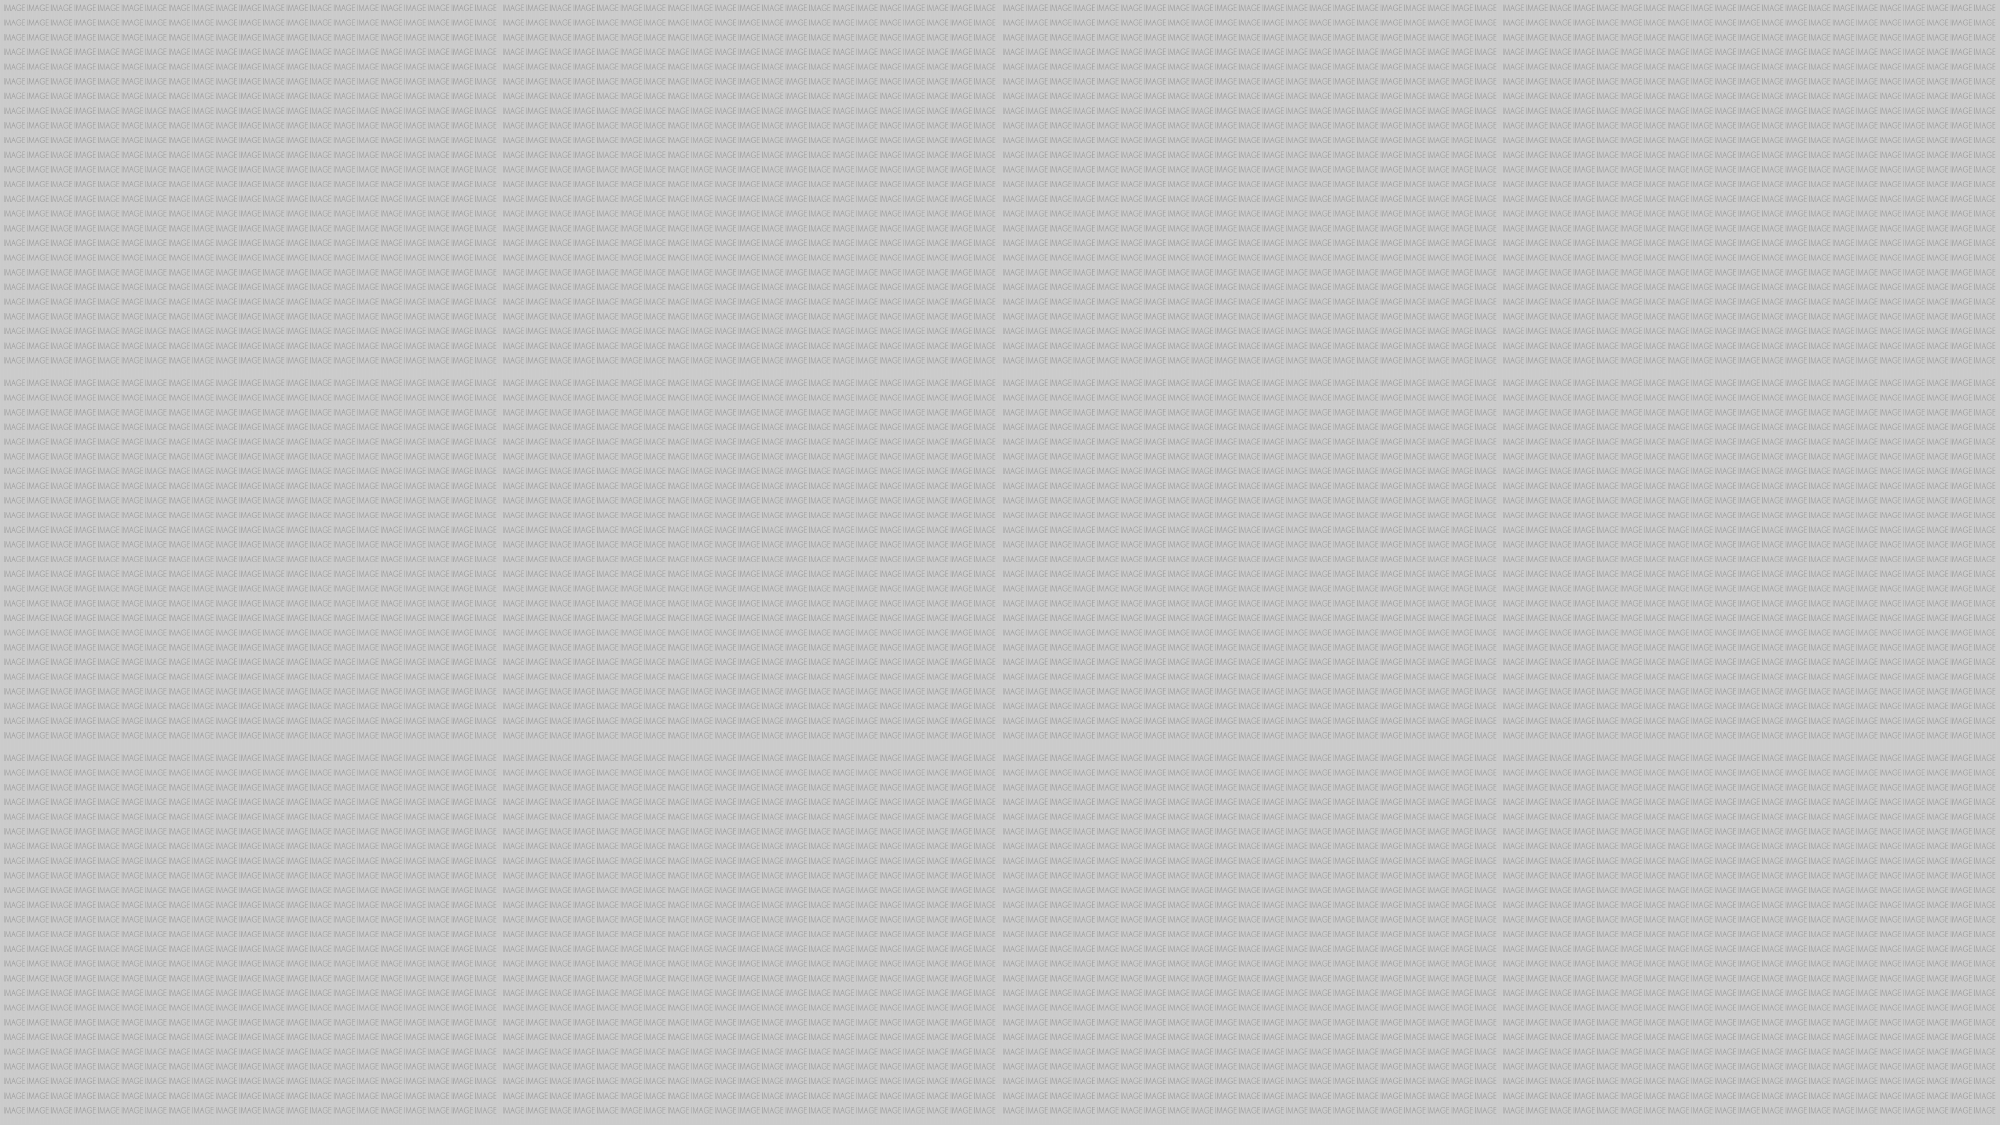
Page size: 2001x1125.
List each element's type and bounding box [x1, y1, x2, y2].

text_box [498, 749, 999, 1125]
text_box [498, 0, 999, 374]
text_box [999, 374, 1498, 749]
text_box [0, 0, 498, 374]
text_box [999, 0, 1498, 374]
text_box [0, 749, 498, 1125]
text_box [498, 374, 999, 749]
text_box [0, 374, 498, 749]
text_box [1498, 749, 2000, 1125]
text_box [1498, 374, 2000, 749]
text_box [1498, 0, 2000, 374]
text_box [999, 749, 1498, 1125]
